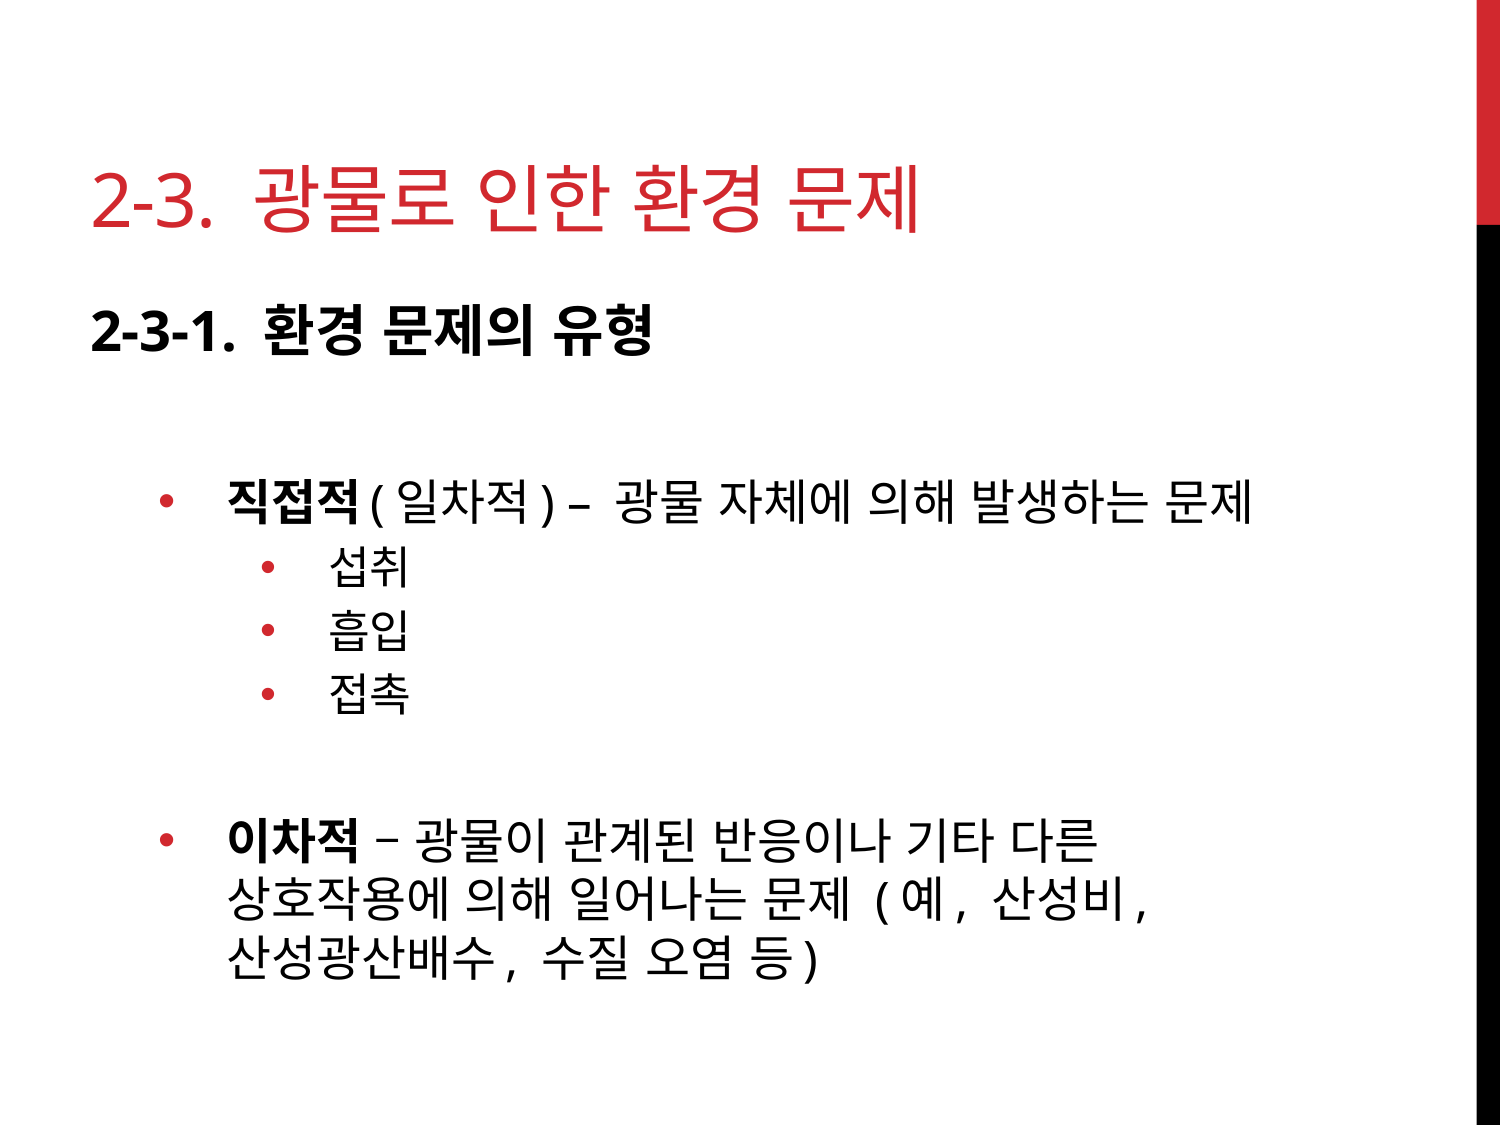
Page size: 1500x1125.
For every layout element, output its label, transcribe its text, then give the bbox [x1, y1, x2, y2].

list 2-3-1. 환경 문제의 유형 직접적(일차적) – 광물 자체에 의해 발생하는 문제 섭취 흡입 접촉 이차적 – 광물이 관계된 반응이나 기타 다른 상호작용에 의해 일어나는 문제 (예, 산성비, 산성광산배수, 수질 오염 등) [75, 287, 1325, 1005]
title 2-3. 광물로 인한 환경 문제 [75, 137, 1025, 250]
